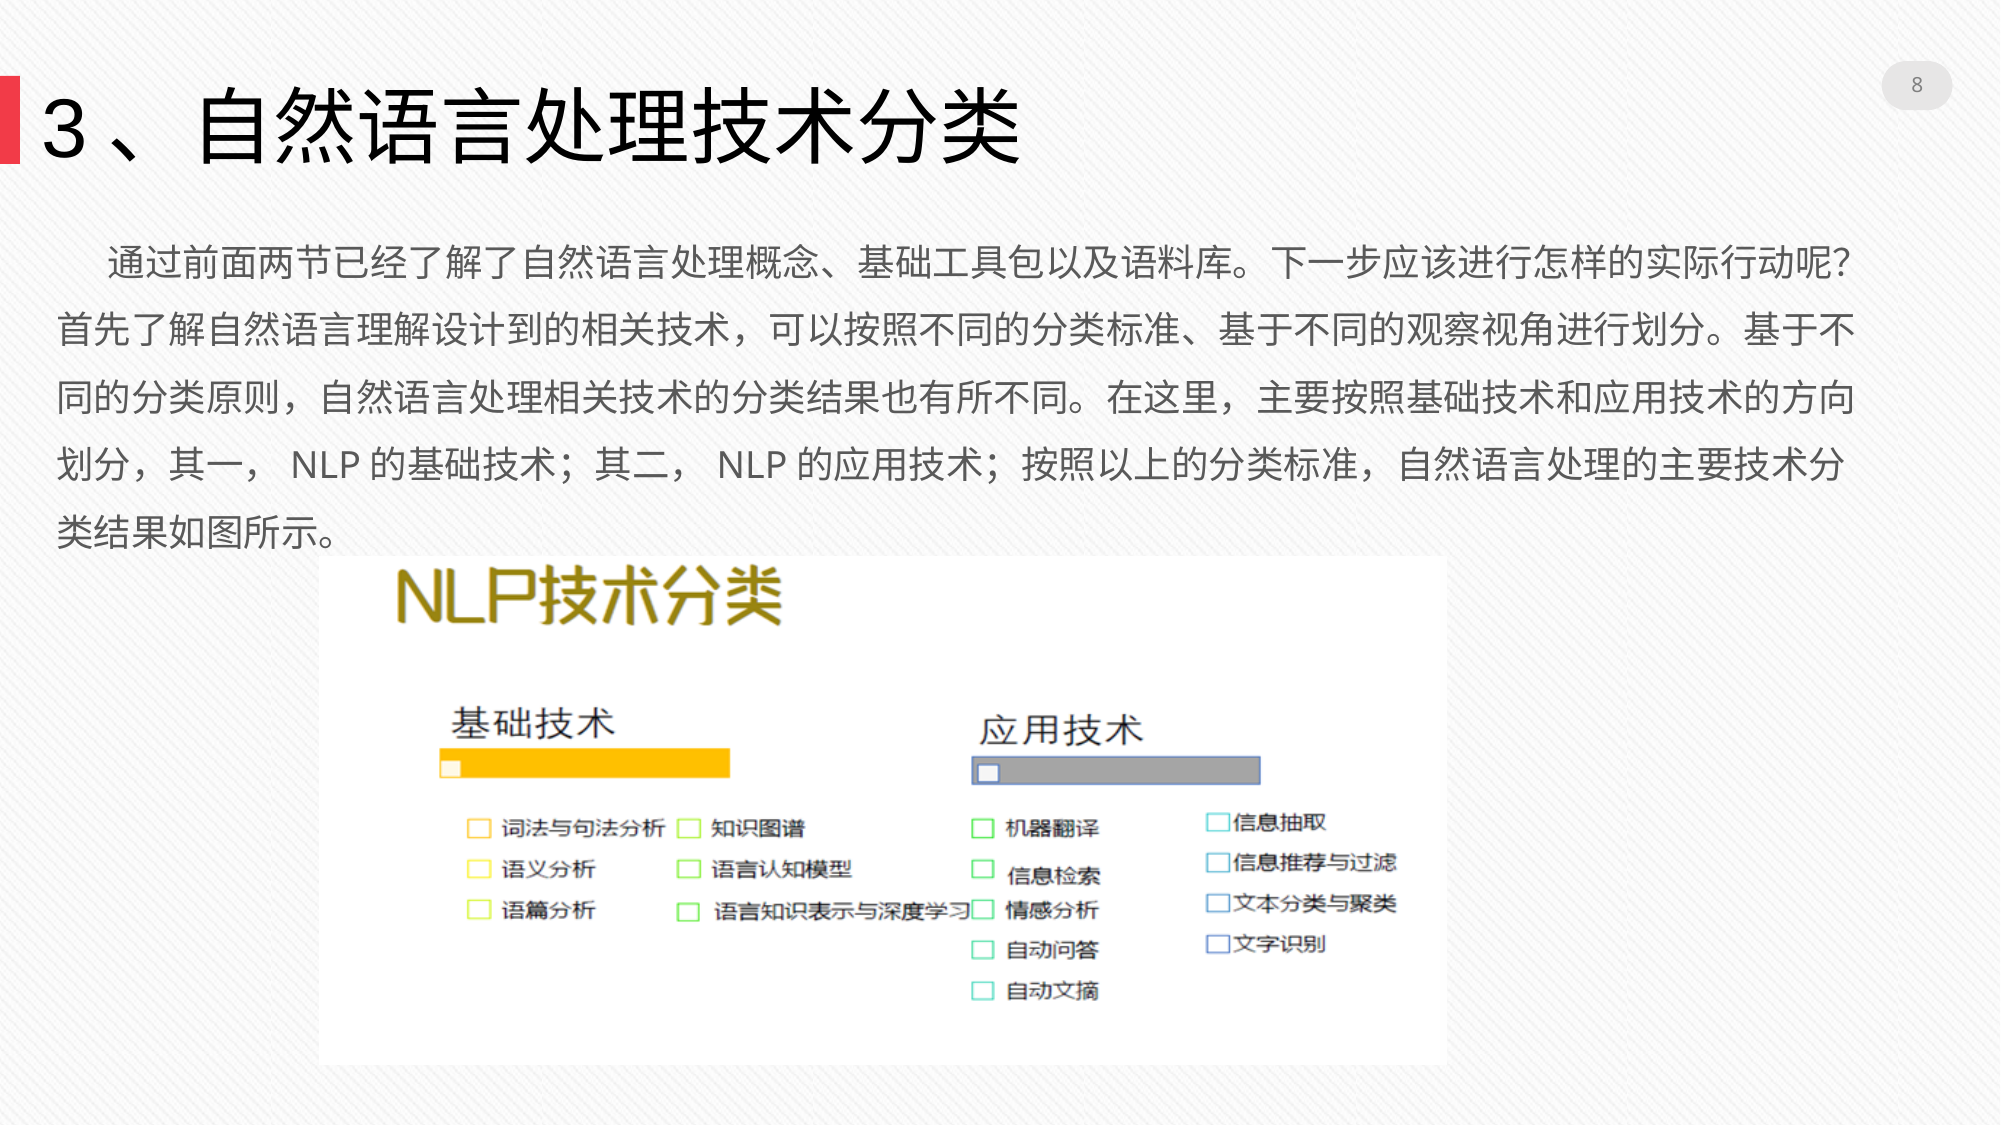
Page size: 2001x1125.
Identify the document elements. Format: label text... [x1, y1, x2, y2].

list 3、自然语言处理技术分类 [41, 75, 1836, 186]
picture [0, 0, 2001, 1125]
slide_number 8 [1881, 53, 1953, 118]
text_box 通过前面两节已经了解了自然语言处理概念、基础工具包以及语料库。下一步应该进行怎样的实际行动呢？首先了解自然语言理解设计到的相关技术，可以按照不同的分类标准、基于不同的观察视角进行划分。基于不同的分类原则，自然语言处理相关技术的分类结果也有所不同。在这里，主要按照基础技术和应用技术的方向划分，其一，NLP的基础技术；其二，NLP的应用技术；按照以上的分类标准，自然语言处理的主要技术分类结果如图所示。 [41, 208, 1882, 561]
